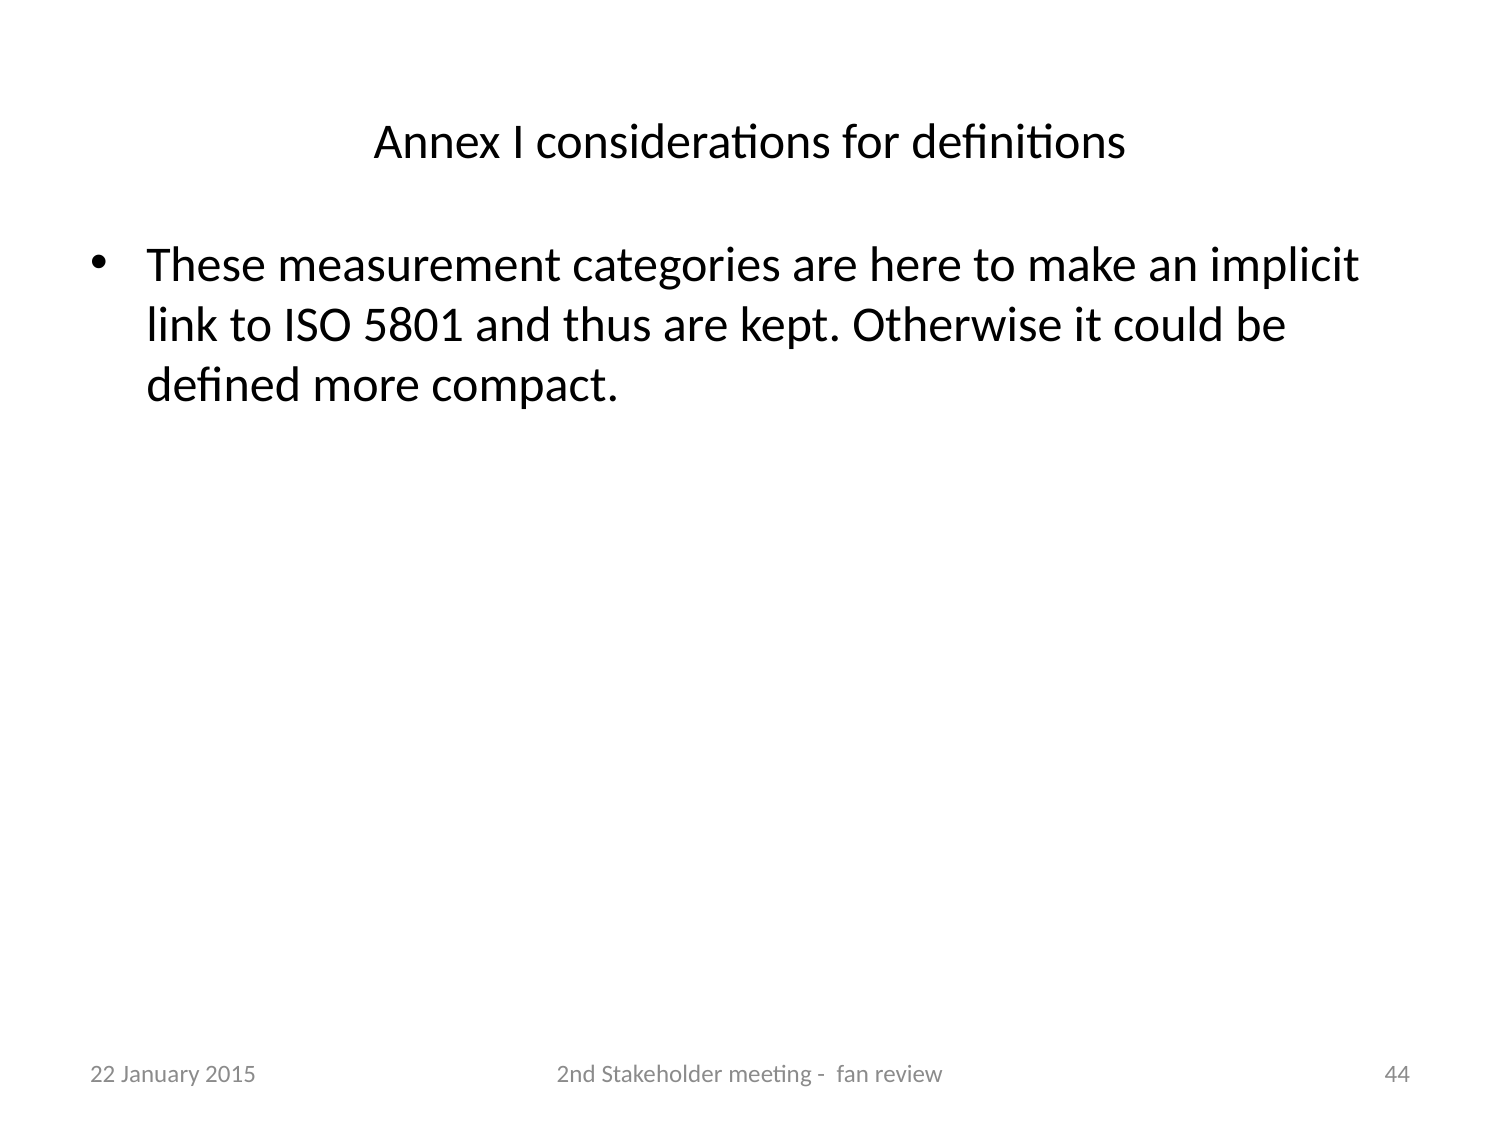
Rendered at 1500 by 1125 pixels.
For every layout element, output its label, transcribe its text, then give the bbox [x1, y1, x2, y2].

footer 2nd Stakeholder meeting - fan review [512, 1042, 988, 1103]
list These measurement categories are here to make an implicit link to ISO 5801 and thus are kept. Otherwise it could be defined more compact. [75, 223, 1425, 1061]
title Annex I considerations for definitions [75, 45, 1425, 223]
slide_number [75, 1042, 425, 1103]
slide_number 44 [1074, 1042, 1425, 1103]
